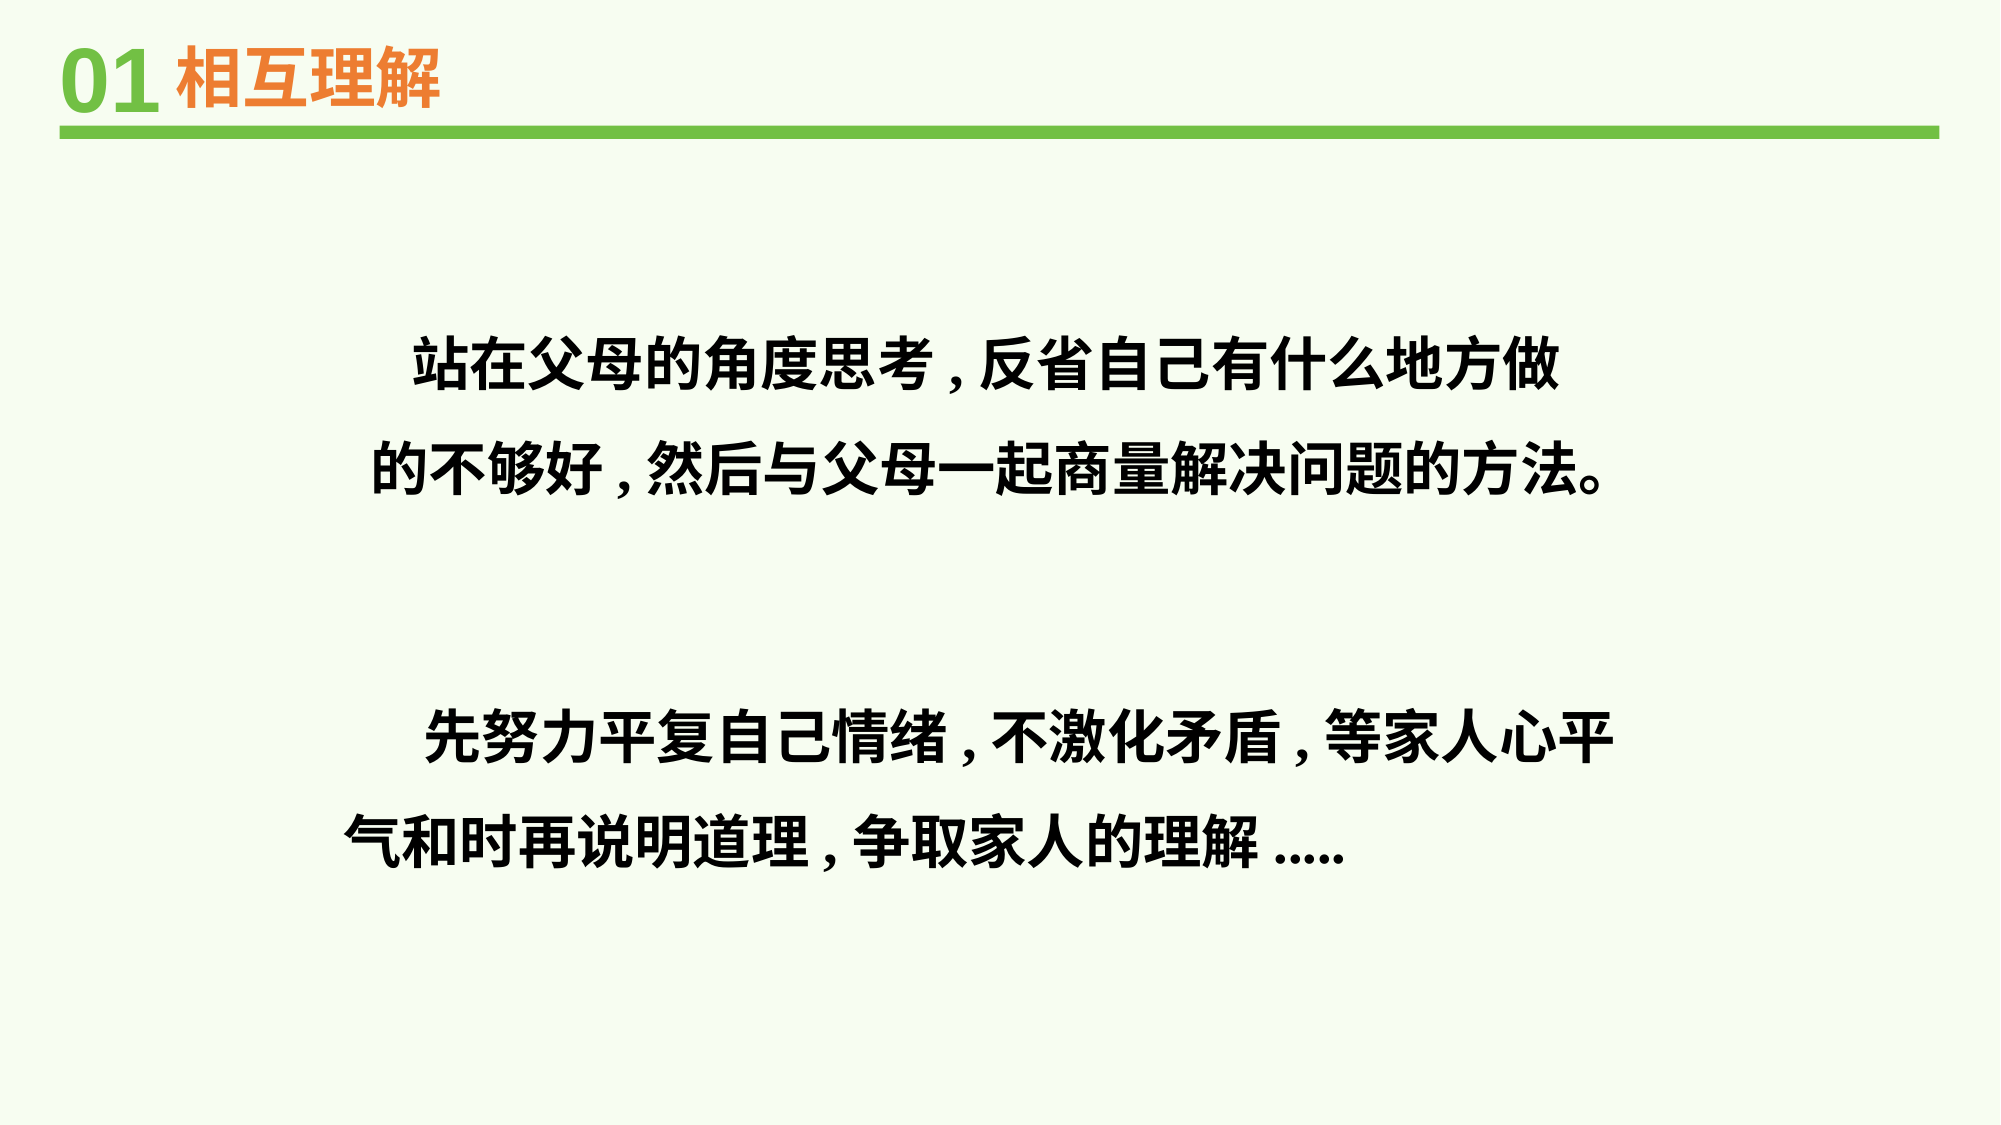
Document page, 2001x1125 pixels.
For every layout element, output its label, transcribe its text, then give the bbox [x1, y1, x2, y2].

text_box [59, 125, 1940, 140]
text_box 相互理解 [160, 28, 829, 123]
text_box 站在父母的角度思考,反省自己有什么地方做的不够好,然后与父母一起商量解决问题的方法。 [356, 284, 1627, 510]
text_box 01 [59, 24, 161, 125]
text_box 先努力平复自己情绪,不激化矛盾,等家人心平气和时再说明道理,争取家人的理解..... [328, 657, 1654, 883]
